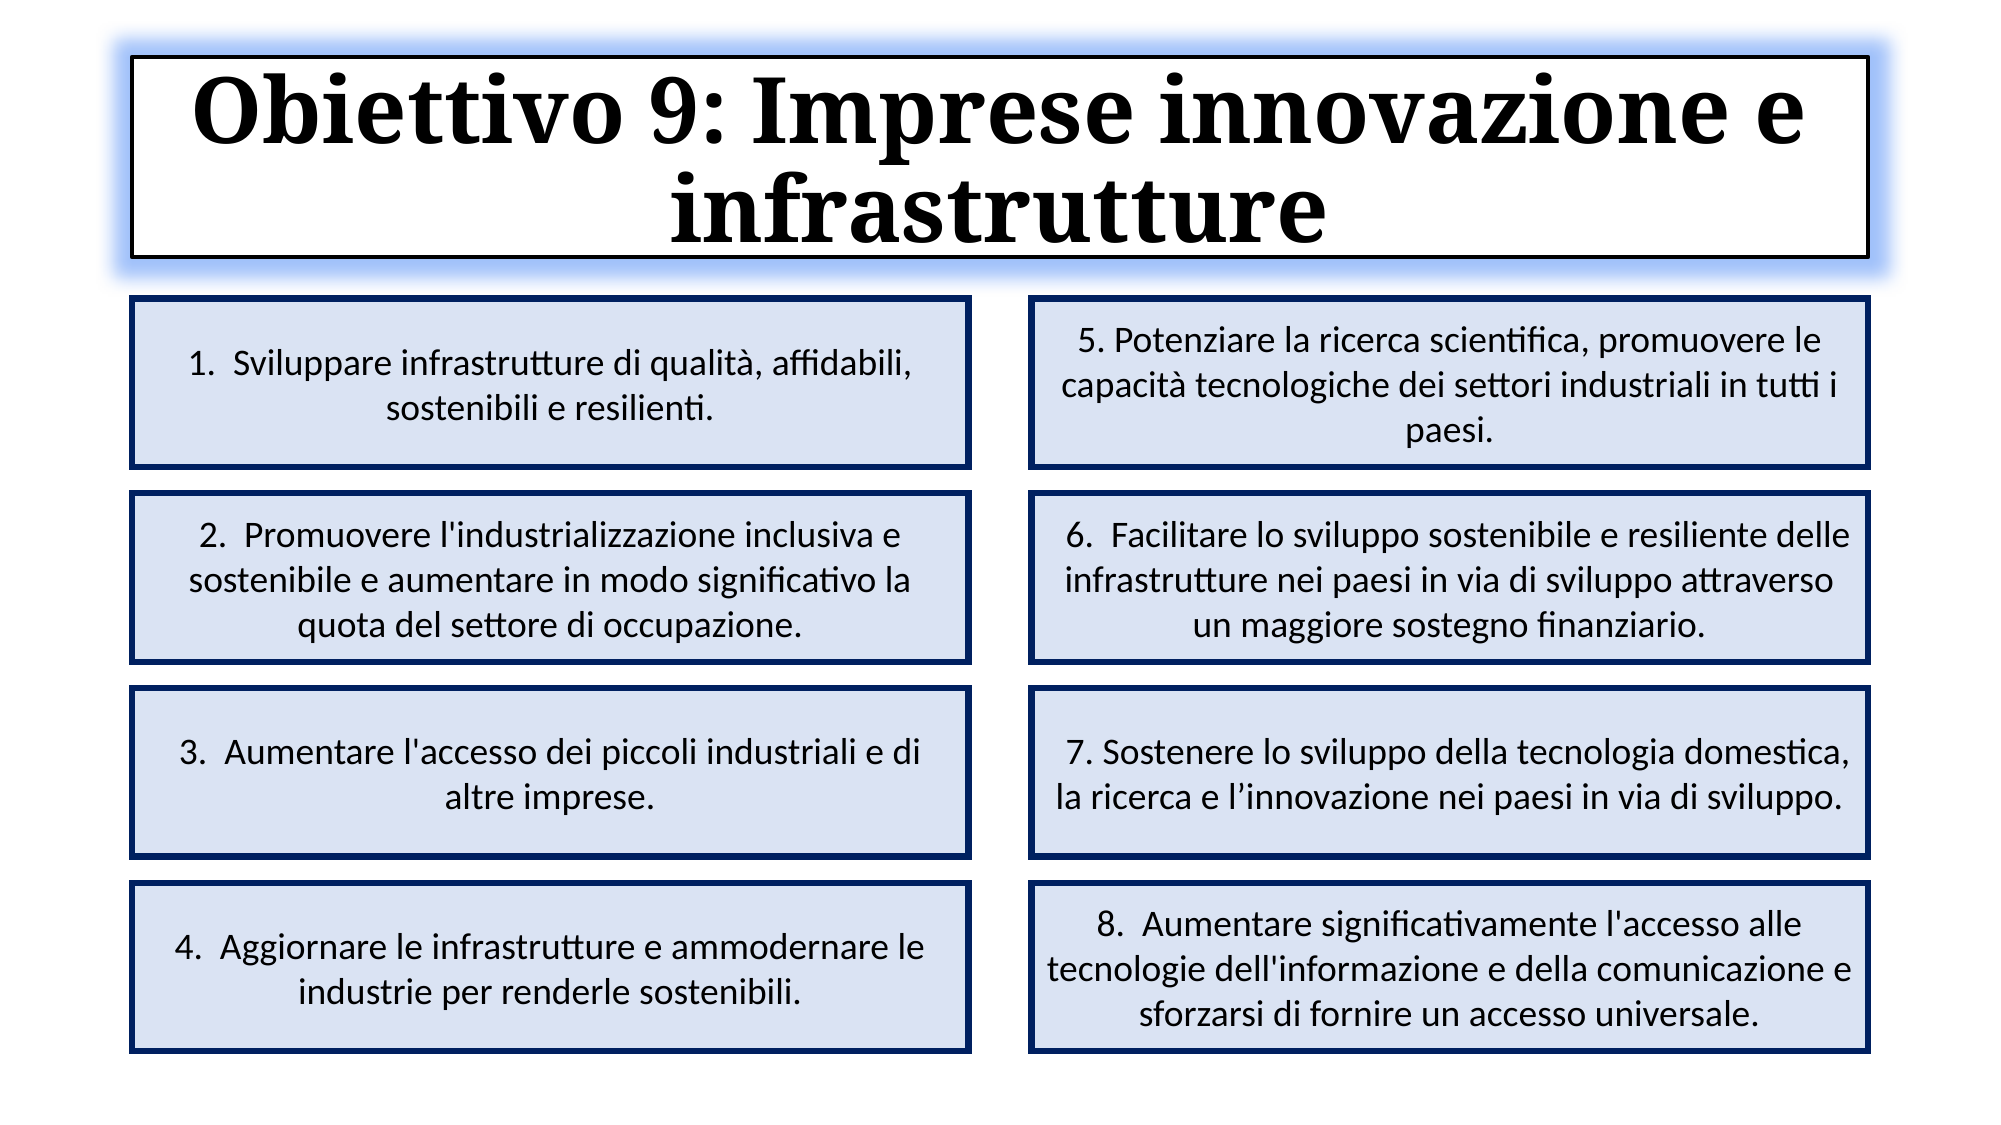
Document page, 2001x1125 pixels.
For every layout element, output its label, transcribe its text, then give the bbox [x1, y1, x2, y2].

text_box 7. Sostenere lo sviluppo della tecnologia domestica, la ricerca e l’innovazione nei paesi in via di sviluppo. [1030, 687, 1869, 858]
text_box 6. Facilitare lo sviluppo sostenibile e resiliente delle infrastrutture nei paesi in via di sviluppo attraverso un maggiore sostegno finanziario. [1030, 492, 1869, 663]
text_box 4. Aggiornare le infrastrutture e ammodernare le industrie per renderle sostenibili. [131, 882, 970, 1052]
text_box Obiettivo 9: Imprese innovazione e infrastrutture [131, 57, 1868, 258]
text_box 8. Aumentare significativamente l'accesso alle tecnologie dell'informazione e della comunicazione e sforzarsi di fornire un accesso universale. [1030, 882, 1869, 1052]
text_box 3. Aumentare l'accesso dei piccoli industriali e di altre imprese. [131, 687, 970, 858]
text_box 2. Promuovere l'industrializzazione inclusiva e sostenibile e aumentare in modo significativo la quota del settore di occupazione. [131, 492, 970, 663]
text_box 1. Sviluppare infrastrutture di qualità, affidabili, sostenibili e resilienti. [131, 297, 970, 468]
text_box 5. Potenziare la ricerca scientifica, promuovere le capacità tecnologiche dei settori industriali in tutti i paesi. [1030, 297, 1869, 468]
